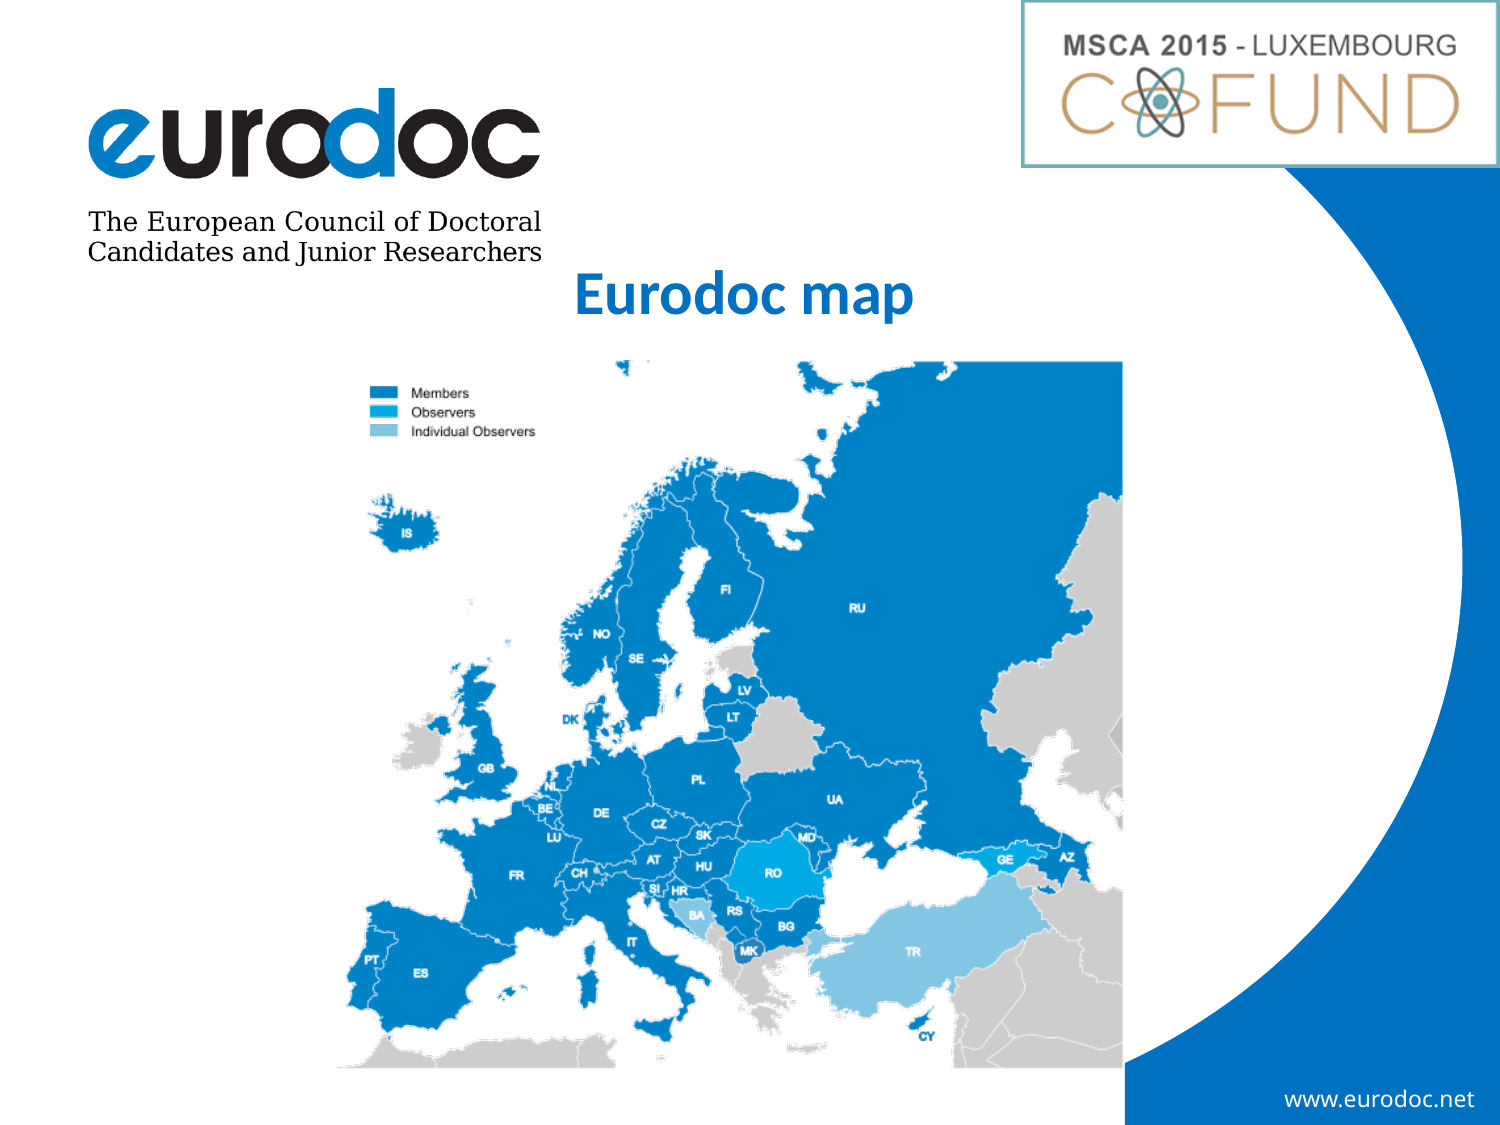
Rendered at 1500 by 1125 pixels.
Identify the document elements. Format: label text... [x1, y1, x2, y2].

title Eurodoc map [91, 167, 1409, 1091]
picture [336, 360, 1125, 1070]
picture [1021, 0, 1500, 168]
picture [88, 88, 541, 266]
